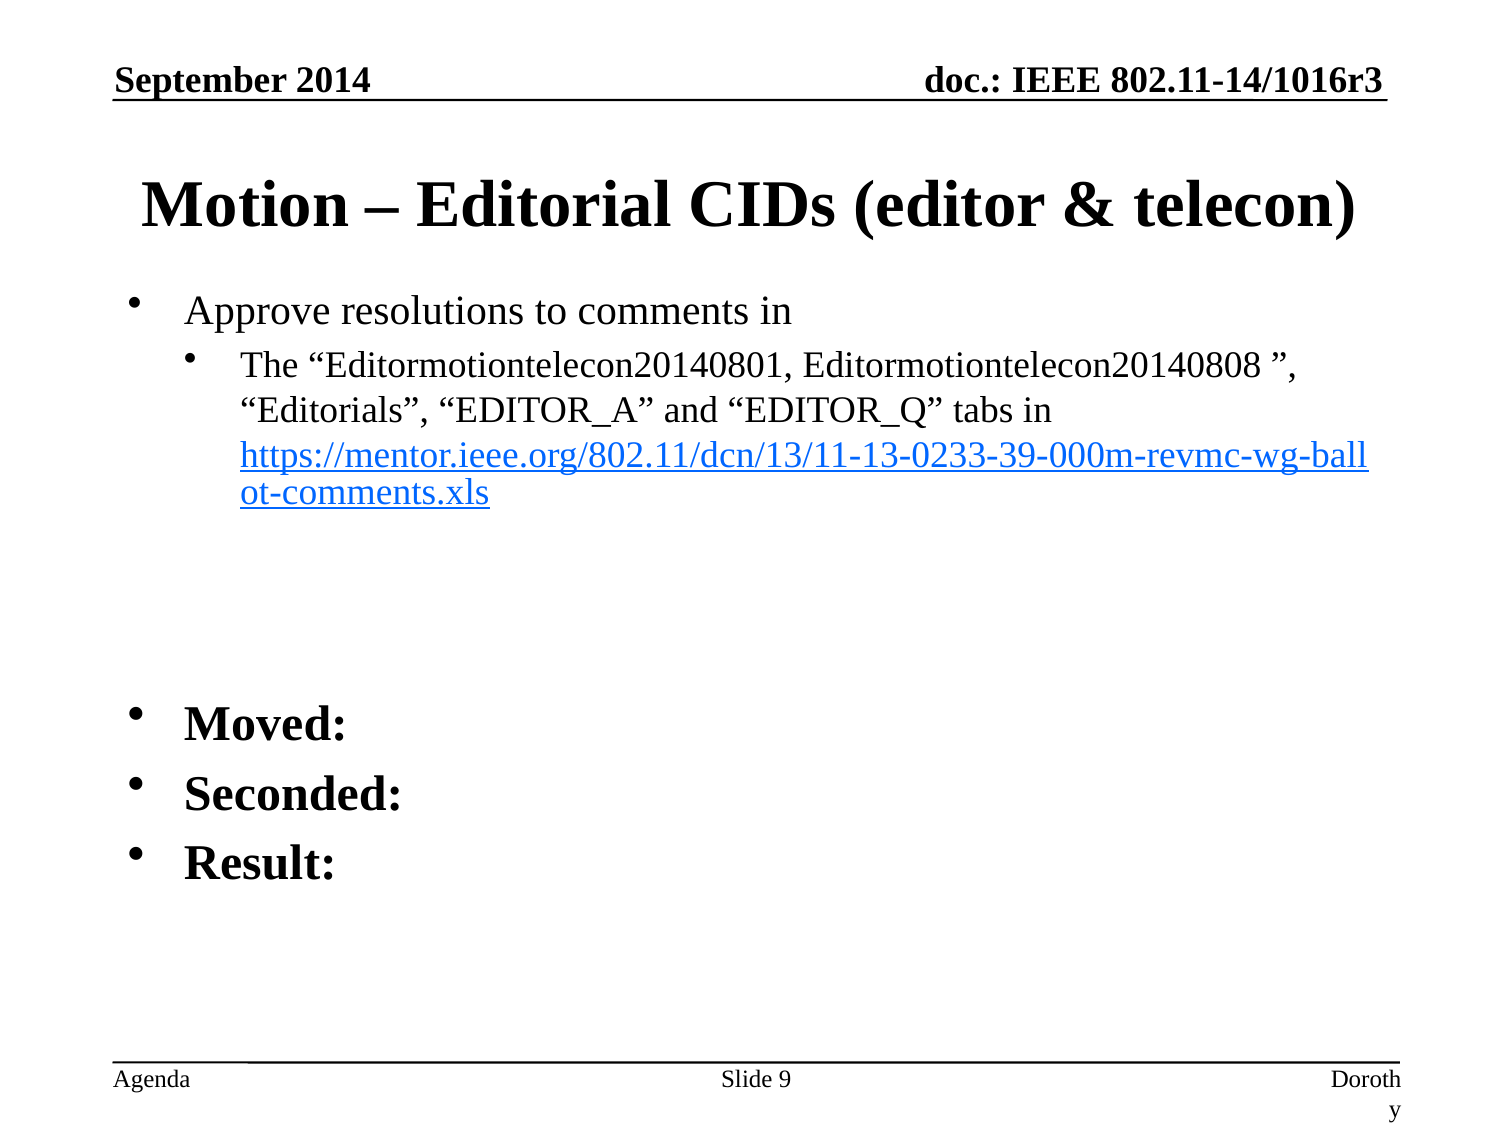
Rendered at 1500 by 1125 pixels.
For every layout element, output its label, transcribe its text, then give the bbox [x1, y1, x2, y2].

slide_number Slide 9 [712, 1062, 800, 1093]
footer Dorothy Stanley, Aruba Networks [1325, 1062, 1402, 1093]
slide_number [114, 54, 425, 100]
title Motion – Editorial CIDs (editor & telecon) [112, 112, 1388, 275]
list Approve resolutions to comments in The “Editormotiontelecon20140801, Editormotiontelecon20140808 ”, “Editorials”, “EDITOR_A” and “EDITOR_Q” tabs in https://mentor.ieee.org/802.11/dcn/13/11-13-0233-39-000m-revmc-wg-ballot-comments.xls Moved: Seconded: Result: [112, 275, 1388, 850]
